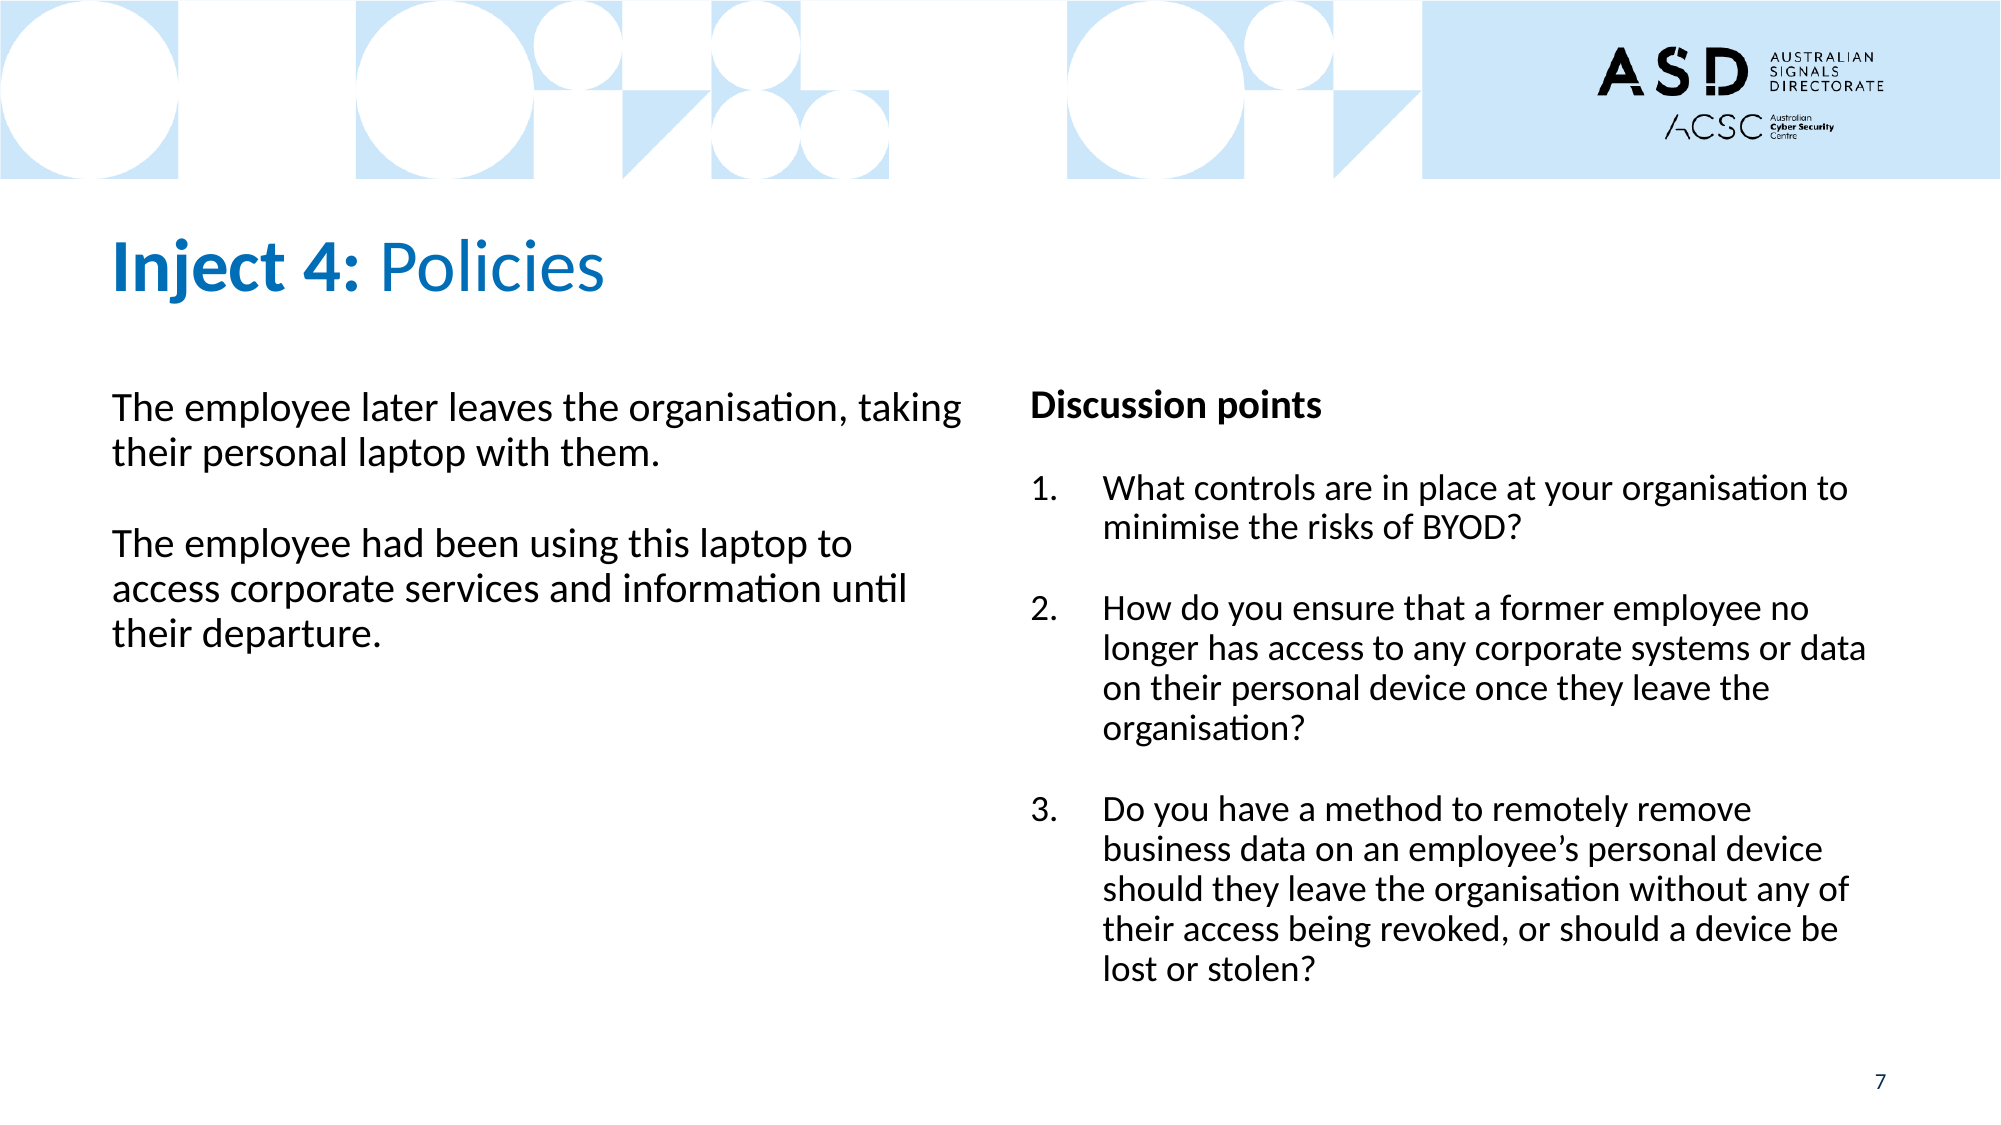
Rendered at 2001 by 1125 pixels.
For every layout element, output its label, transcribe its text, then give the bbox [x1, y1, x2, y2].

list Discussion points What controls are in place at your organisation to minimise the risks of BYOD? How do you ensure that a former employee no longer has access to any corporate systems or data on their personal device once they leave the organisation? Do you have a method to remotely remove business data on an employee’s personal device should they leave the organisation without any of their access being revoked, or should a device be lost or stolen? [1015, 375, 1902, 1005]
list The employee later leaves the organisation, taking their personal laptop with them. The employee had been using this laptop to access corporate services and information until their departure. [96, 378, 983, 1007]
slide_number 7 [1799, 1050, 1902, 1111]
title Inject 4: Policies [96, 207, 1902, 328]
picture [0, 0, 2001, 179]
